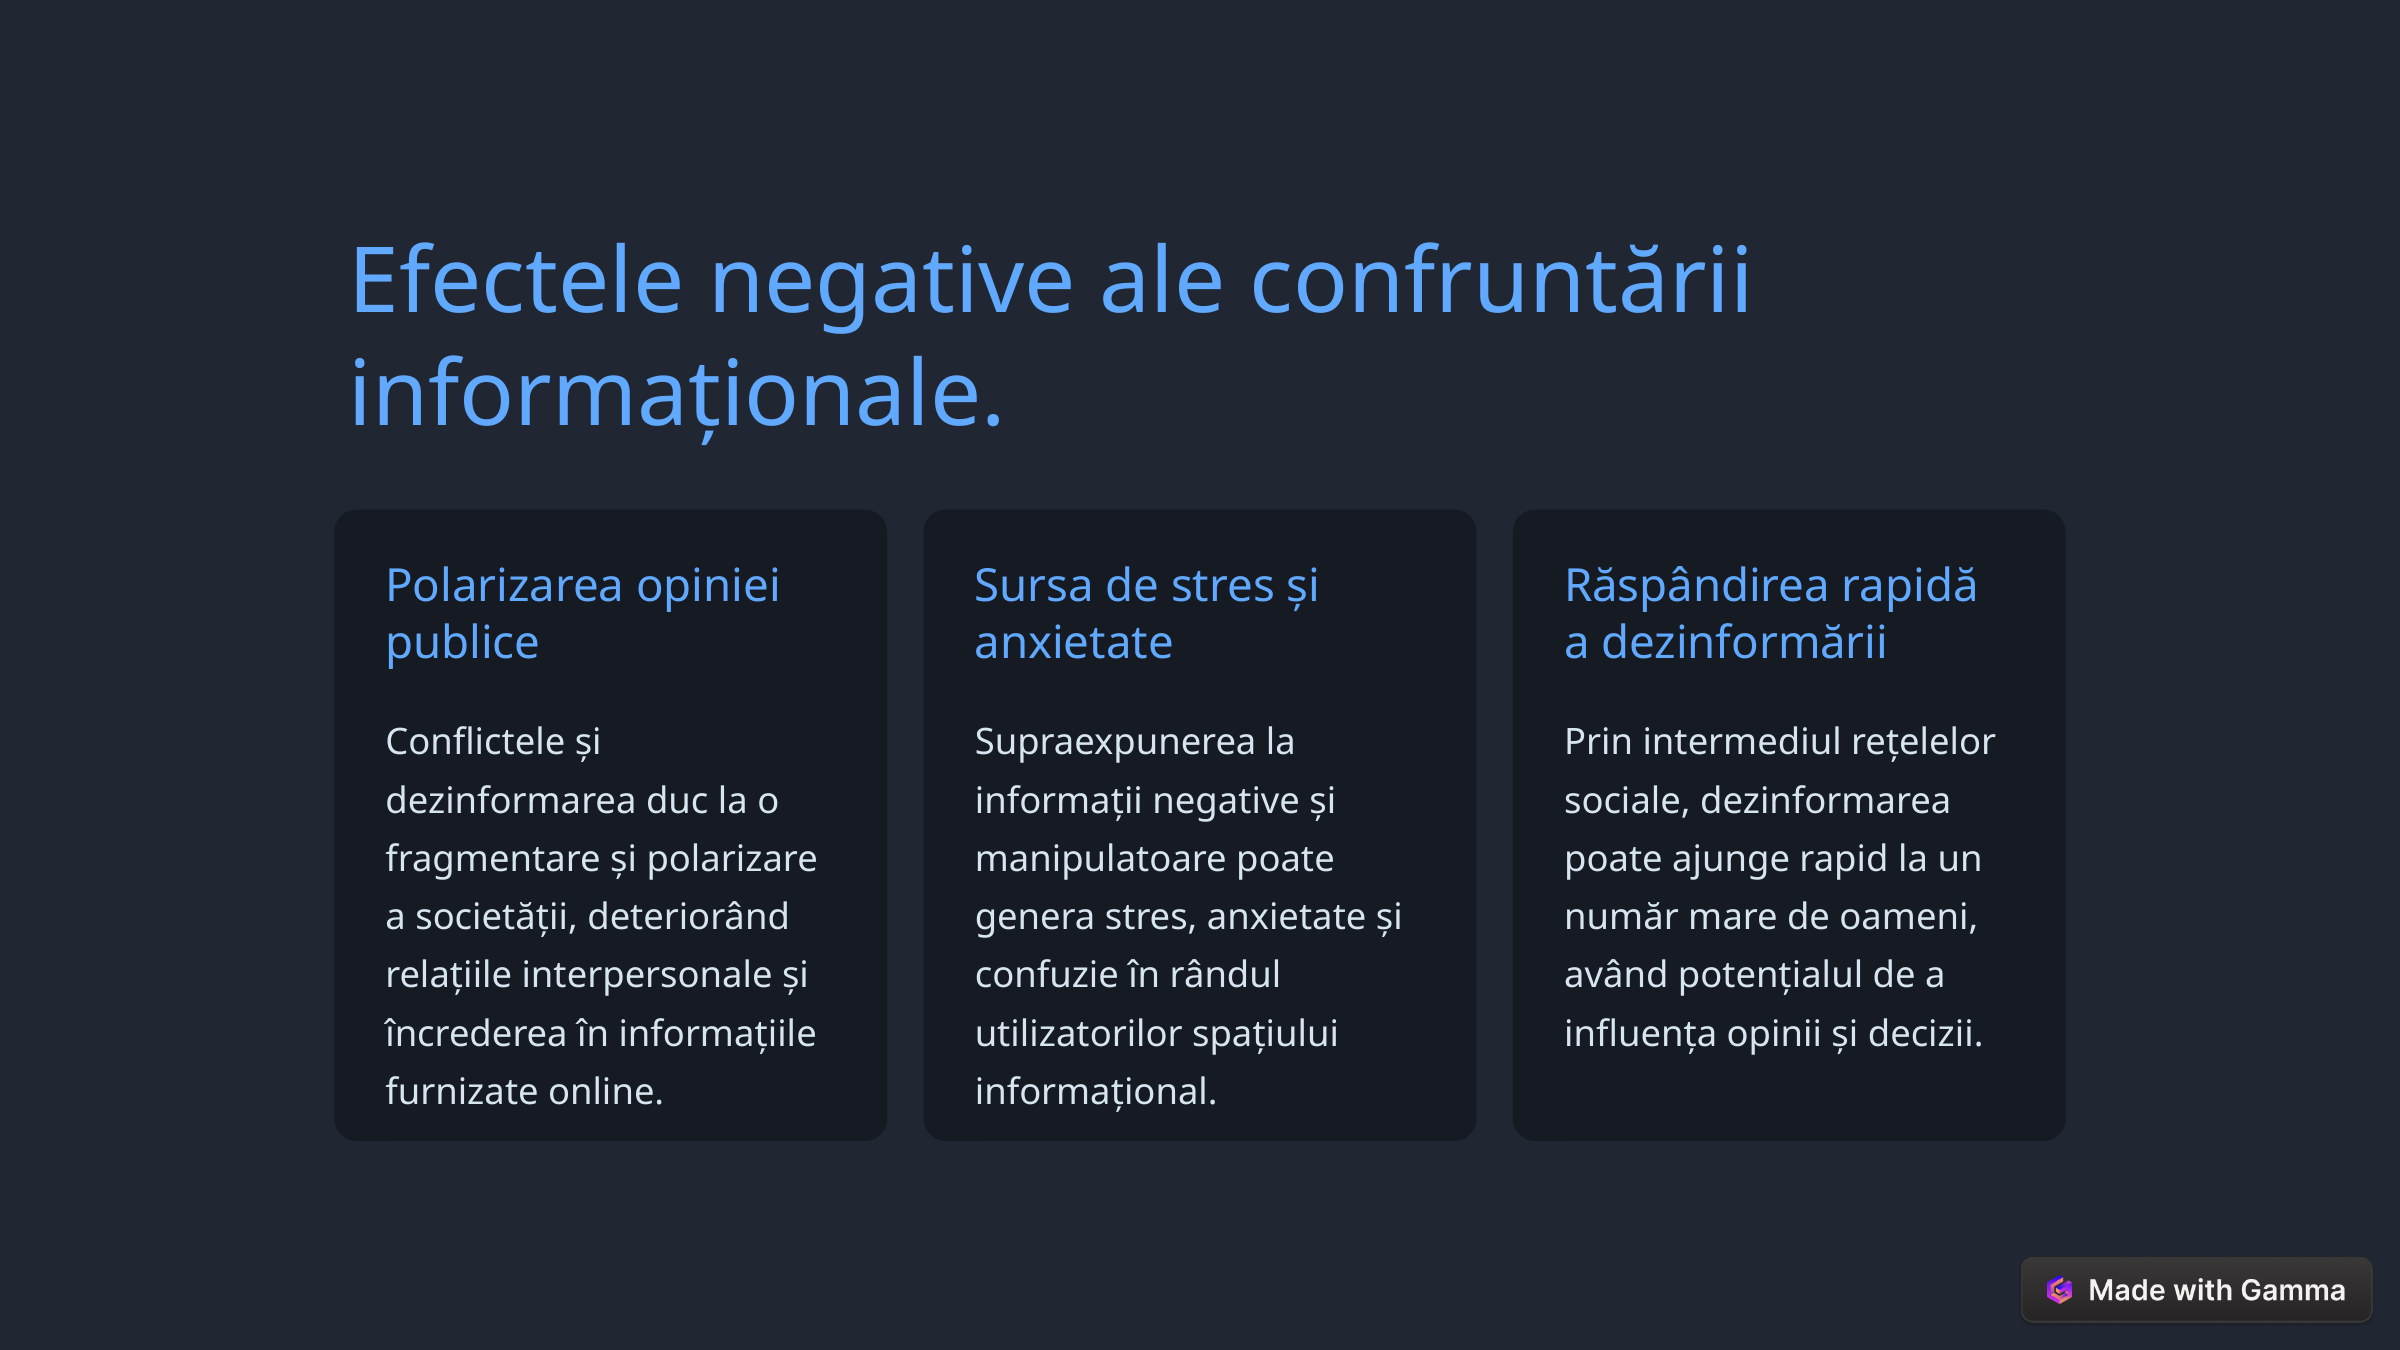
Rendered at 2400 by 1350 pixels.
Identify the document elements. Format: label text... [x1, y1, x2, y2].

text_box Efectele negative ale confruntării informaționale. [334, 208, 2066, 437]
text_box Polarizarea opiniei publice [370, 546, 851, 661]
text_box [334, 509, 888, 1142]
text_box [923, 509, 1477, 1142]
picture [2008, 1244, 2385, 1335]
text_box Sursa de stres și anxietate [960, 546, 1440, 661]
text_box Supraexpunerea la informații negative și manipulatoare poate genera stres, anxietate și confuzie în rândul utilizatorilor spațiului informațional. [960, 696, 1440, 1047]
text_box [0, 0, 2400, 1350]
text_box [1512, 509, 2066, 1142]
text_box Conflictele și dezinformarea duc la o fragmentare și polarizare a societății, deteriorând relațiile interpersonale și încrederea în informațiile furnizate online. [370, 696, 851, 1105]
text_box Prin intermediul rețelelor sociale, dezinformarea poate ajunge rapid la un număr mare de oameni, având potențialul de a influența opinii și decizii. [1549, 696, 2030, 1047]
text_box Răspândirea rapidă a dezinformării [1549, 546, 2030, 661]
